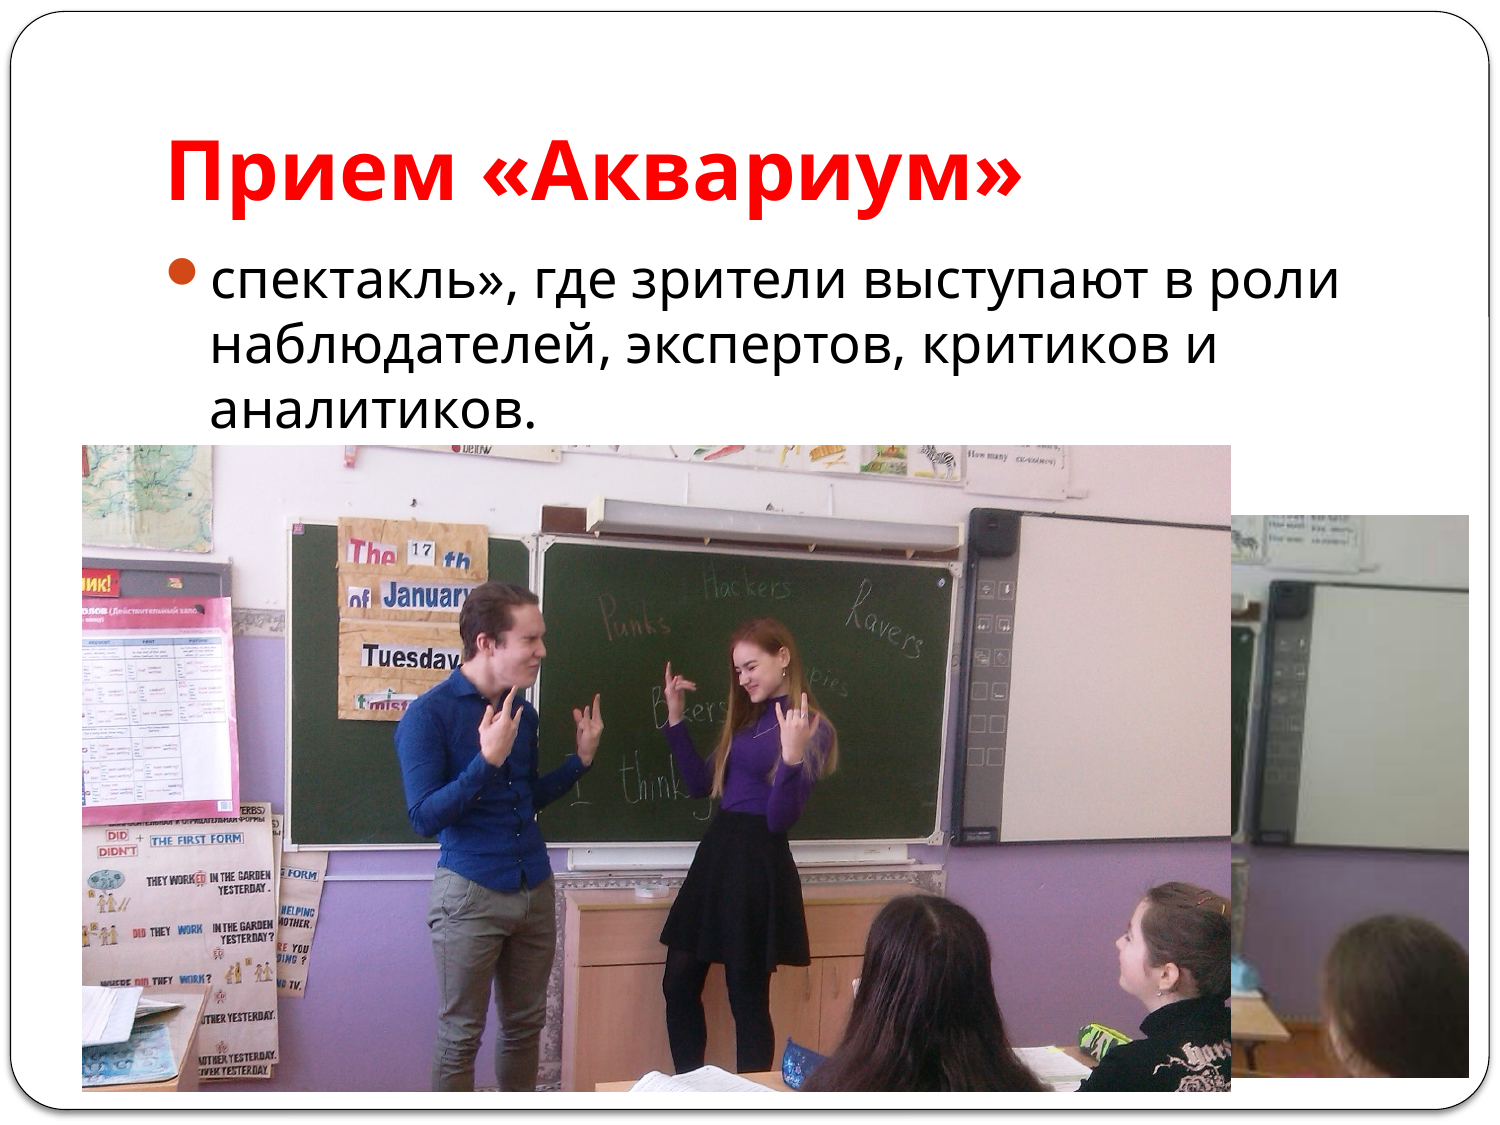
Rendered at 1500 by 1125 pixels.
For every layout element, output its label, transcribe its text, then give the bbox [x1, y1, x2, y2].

title Прием «Аквариум» [150, 45, 1425, 233]
list спектакль», где зрители выступают в роли наблюдателей, экспертов, критиков и аналитиков. [150, 237, 1425, 513]
picture [81, 445, 1469, 1092]
